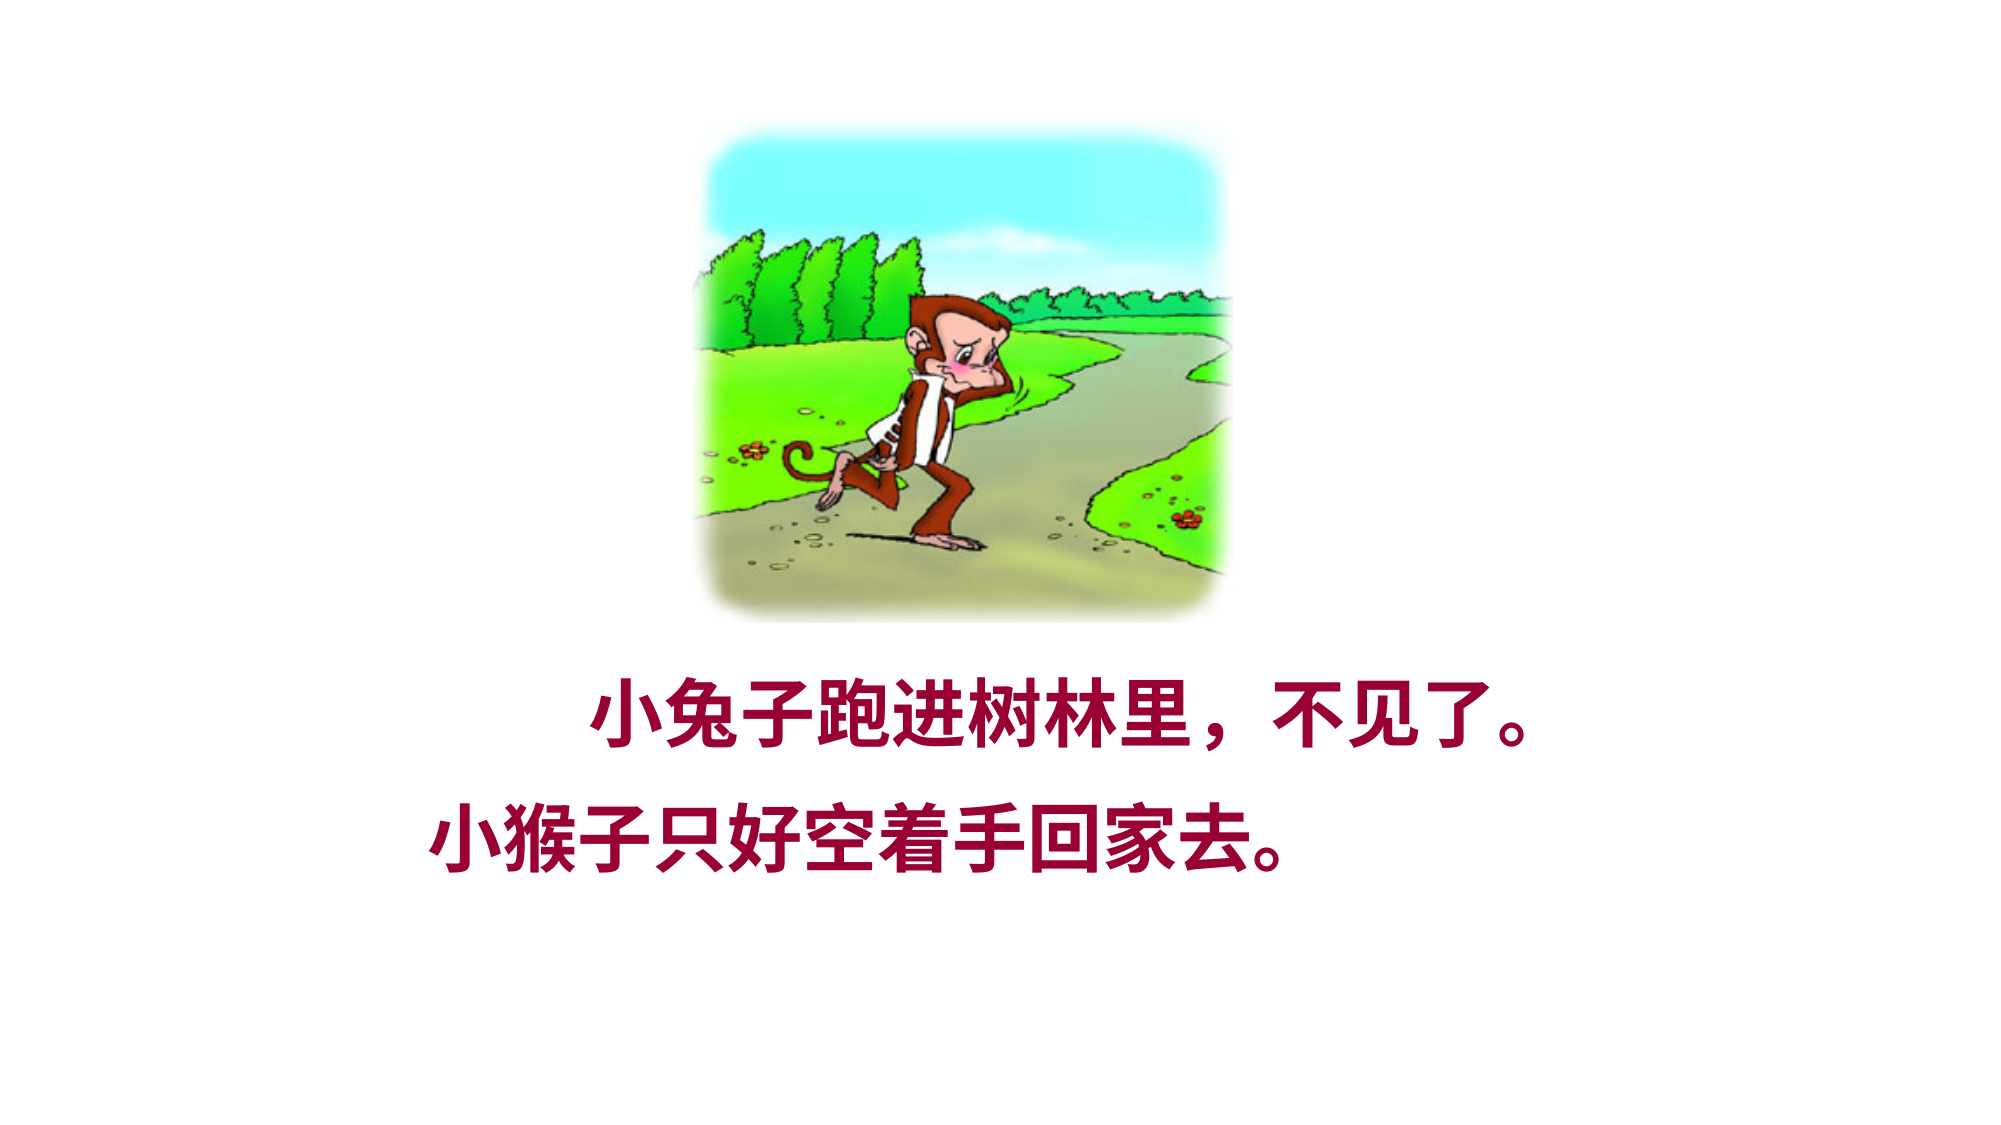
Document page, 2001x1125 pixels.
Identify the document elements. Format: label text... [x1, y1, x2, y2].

text_box 小兔子跑进树林里，不见了。小猴子只好空着手回家去。 [412, 622, 1513, 890]
picture [692, 120, 1234, 623]
